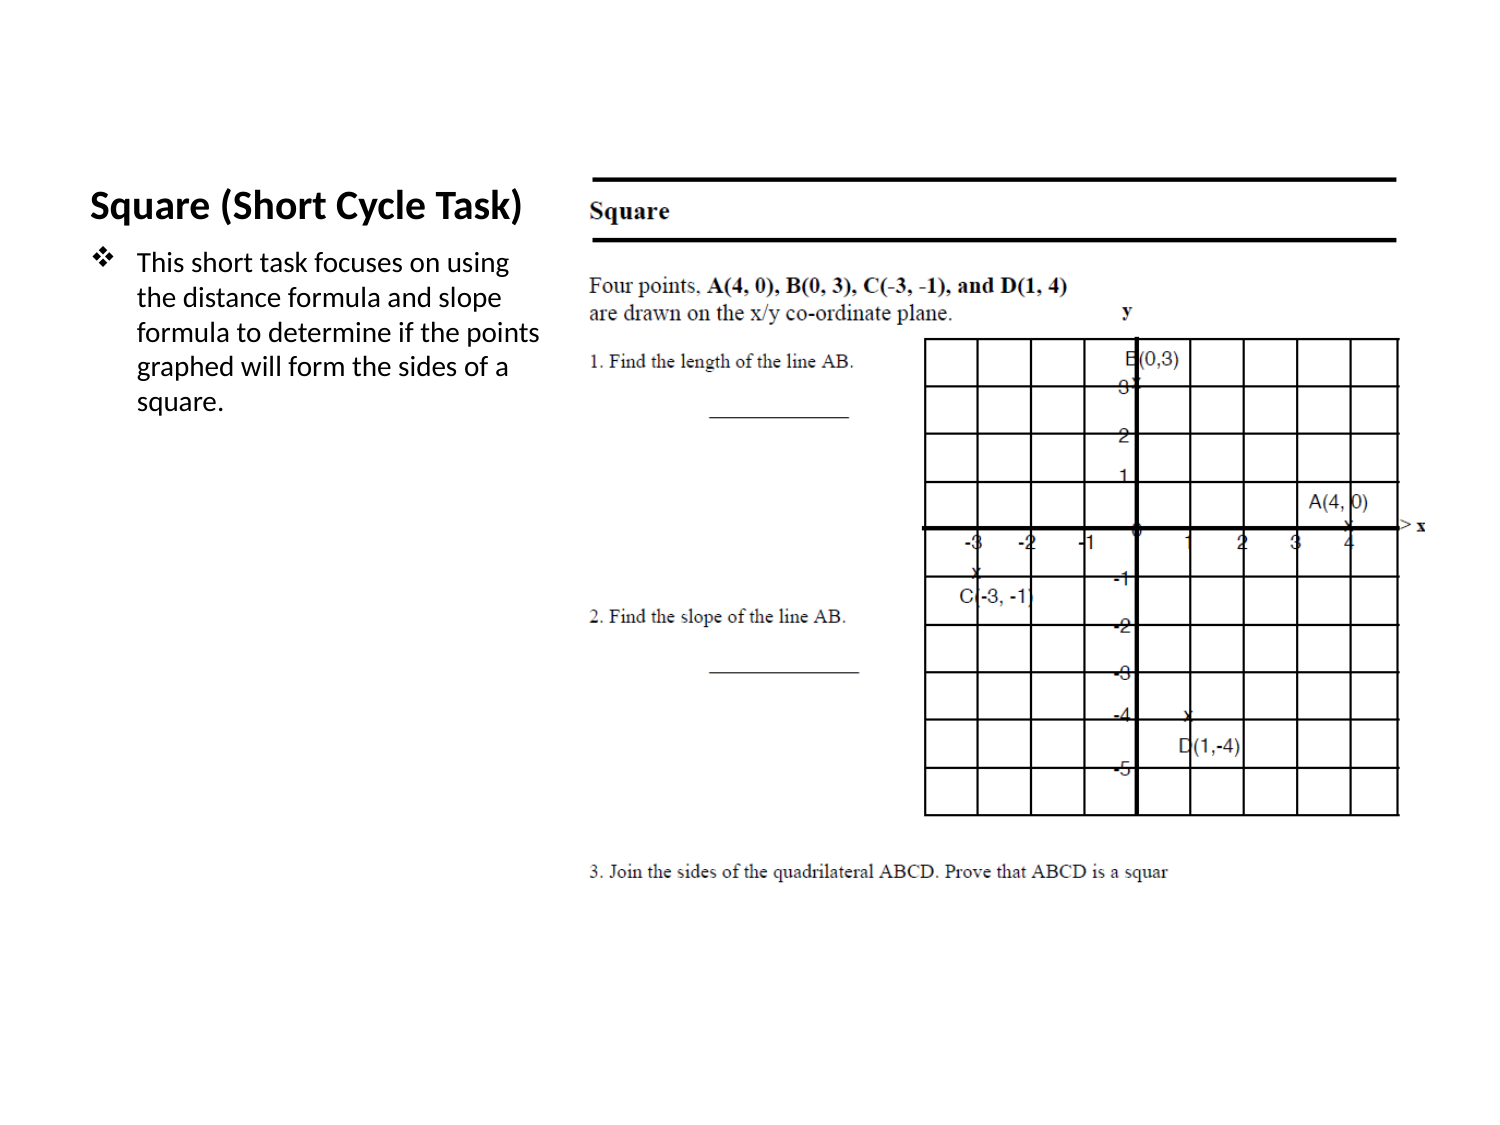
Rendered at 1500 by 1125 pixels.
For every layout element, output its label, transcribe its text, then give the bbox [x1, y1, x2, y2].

list This short task focuses on using the distance formula and slope formula to determine if the points graphed will form the sides of a square. [75, 235, 569, 1005]
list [586, 160, 1426, 889]
title Square (Short Cycle Task) [75, 44, 569, 235]
